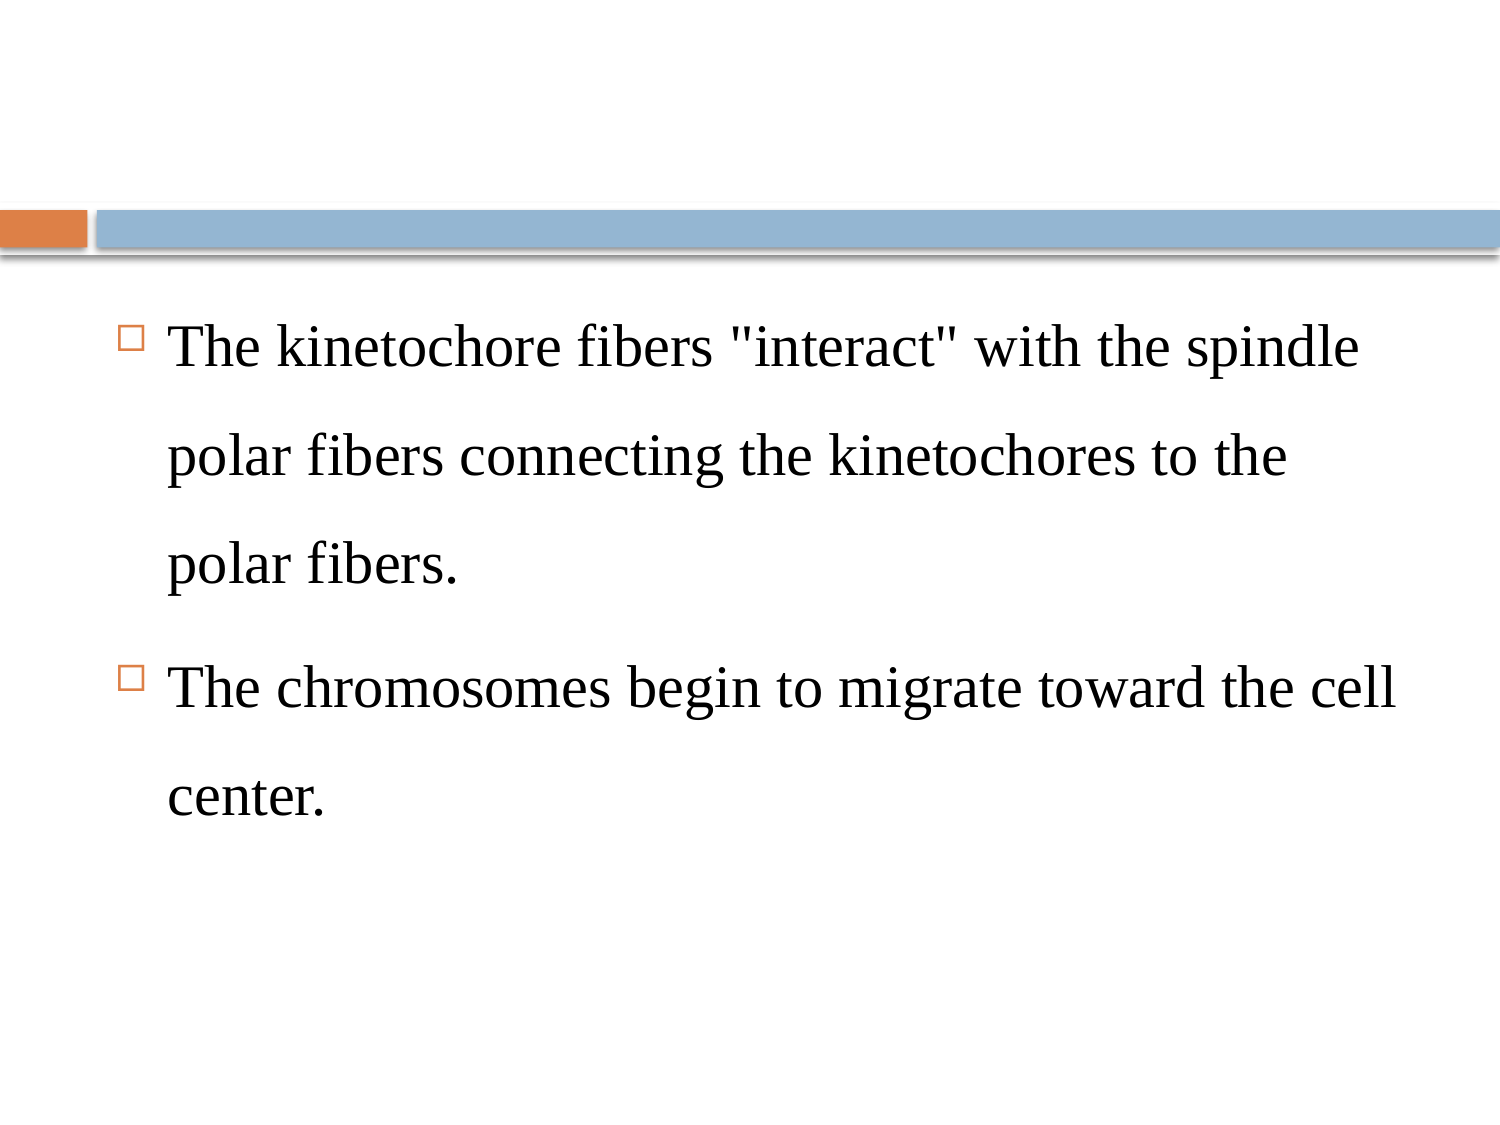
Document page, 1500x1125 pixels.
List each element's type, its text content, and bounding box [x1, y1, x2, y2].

list The kinetochore fibers "interact" with the spindle polar fibers connecting the kinetochores to the polar fibers. The chromosomes begin to migrate toward the cell center. [100, 262, 1438, 1000]
